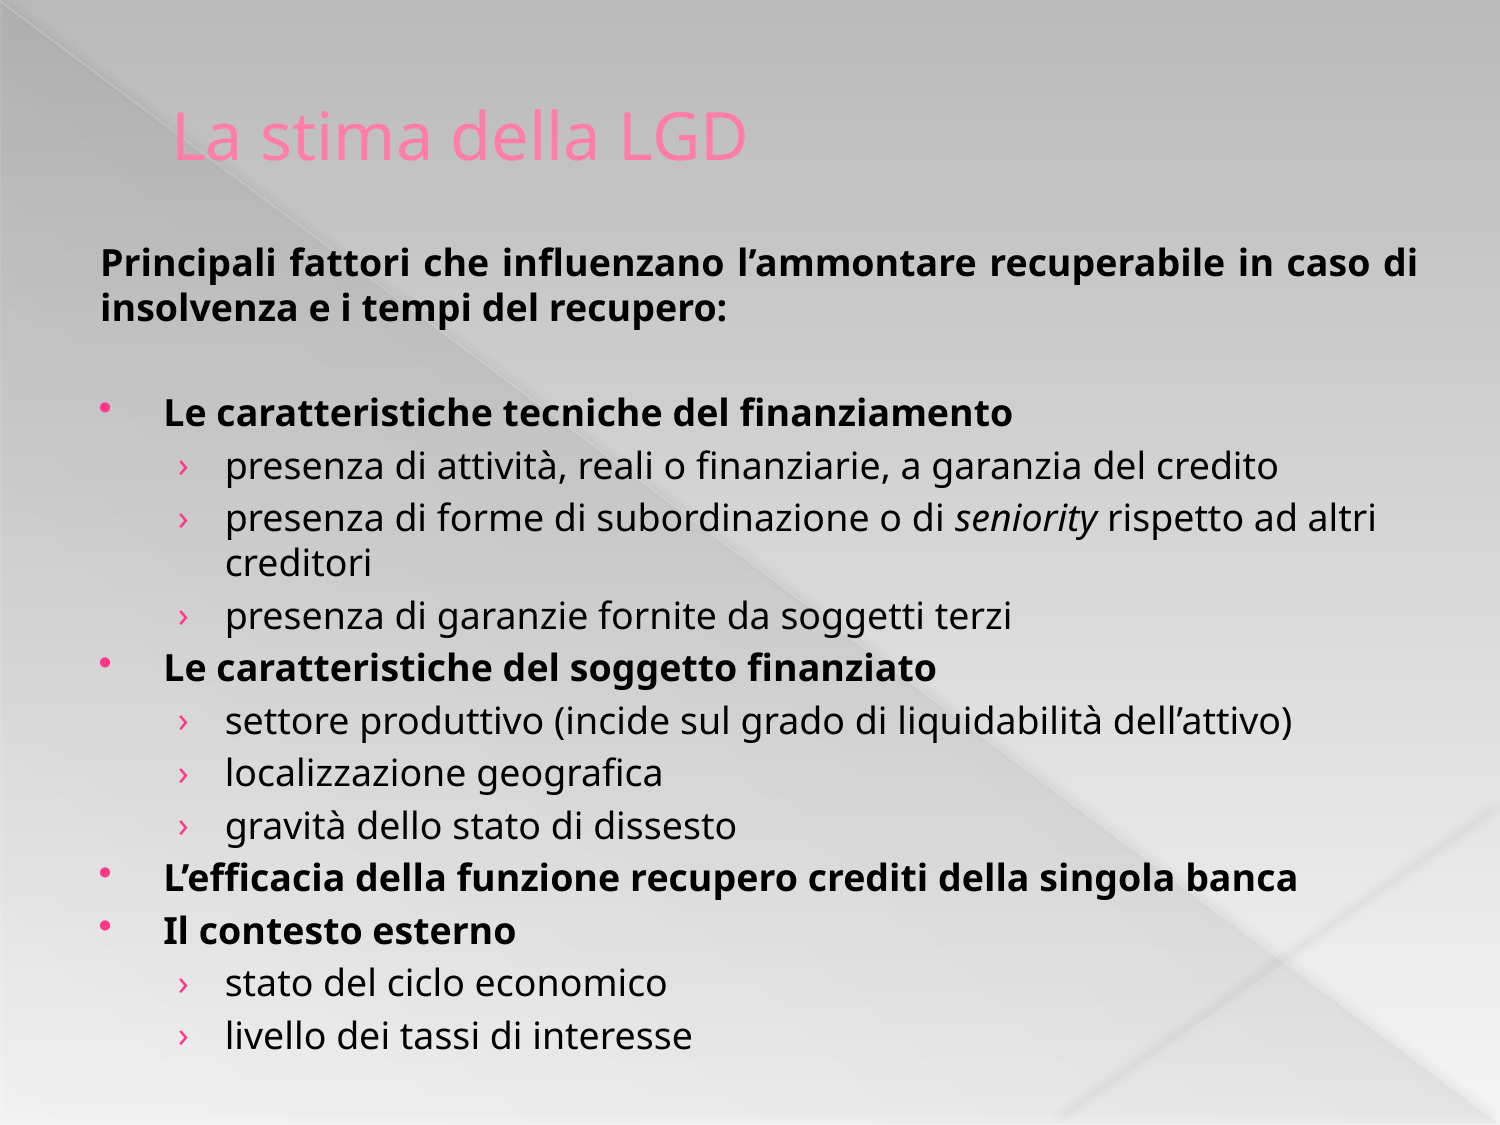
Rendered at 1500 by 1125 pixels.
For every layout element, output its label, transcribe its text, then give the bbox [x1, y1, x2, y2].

title La stima della LGD [76, 19, 1427, 231]
list Principali fattori che influenzano l’ammontare recuperabile in caso di insolvenza e i tempi del recupero: Le caratteristiche tecniche del finanziamento presenza di attività, reali o finanziarie, a garanzia del credito presenza di forme di subordinazione o di seniority rispetto ad altri creditori presenza di garanzie fornite da soggetti terzi Le caratteristiche del soggetto finanziato settore produttivo (incide sul grado di liquidabilità dell’attivo) localizzazione geografica gravità dello stato di dissesto L’efficacia della funzione recupero crediti della singola banca Il contesto esterno stato del ciclo economico livello dei tassi di interesse [75, 231, 1436, 1059]
